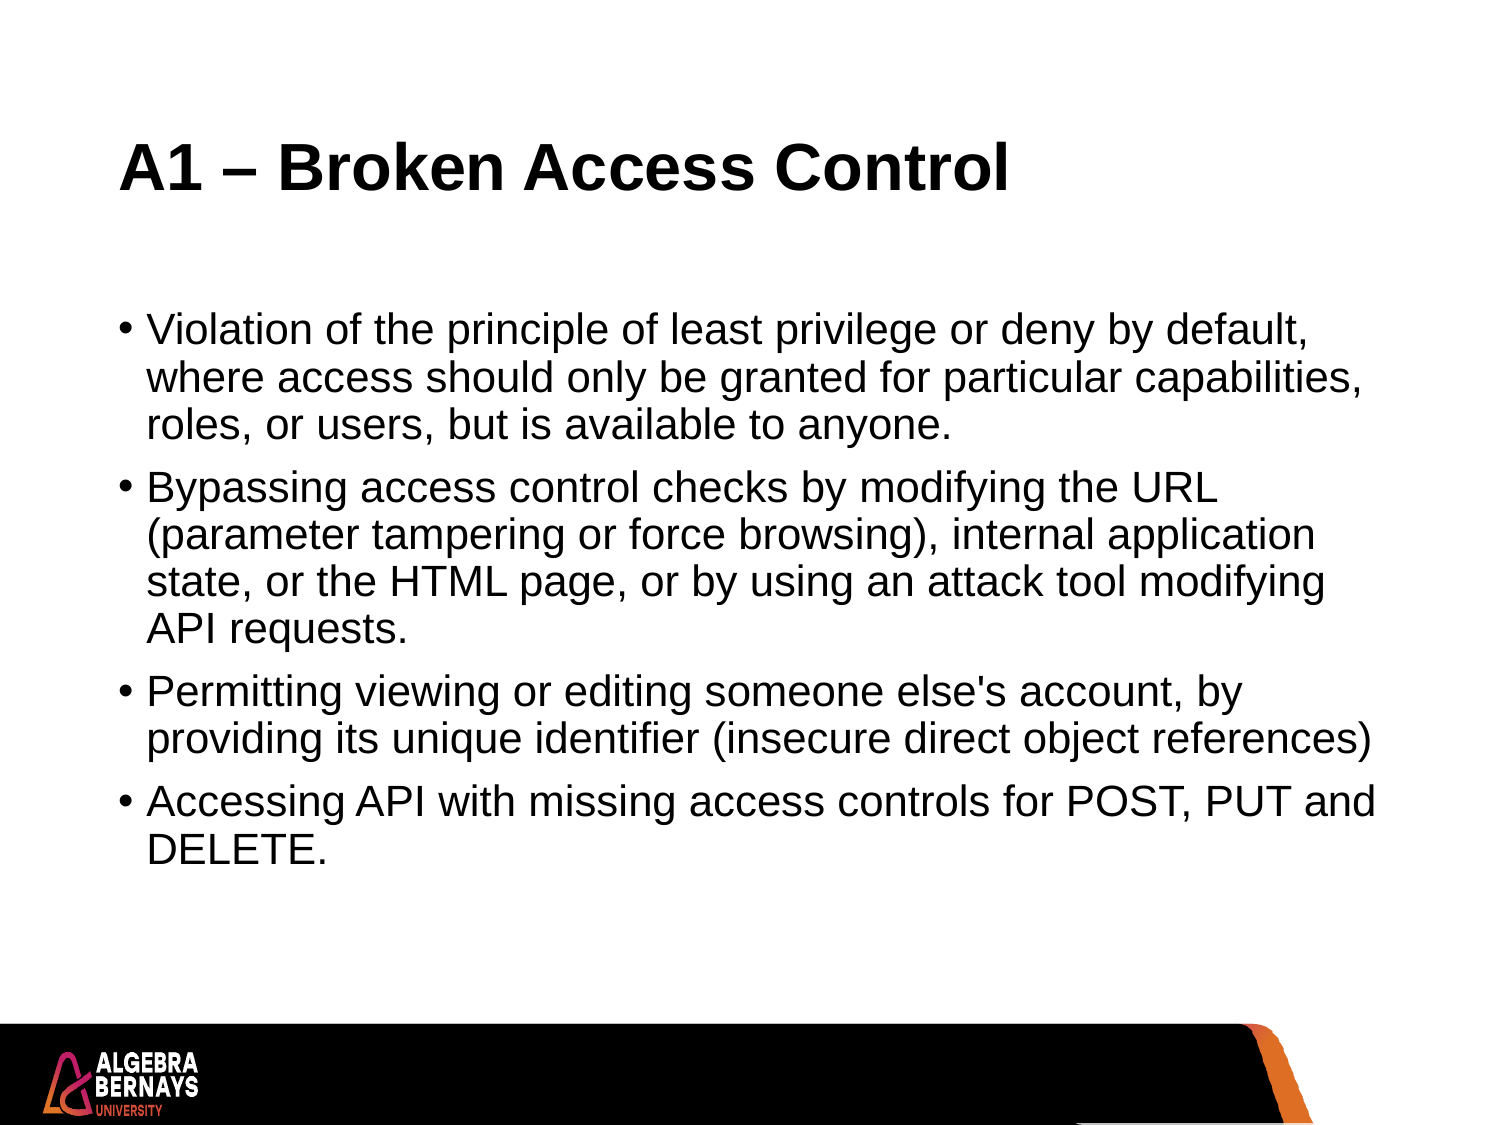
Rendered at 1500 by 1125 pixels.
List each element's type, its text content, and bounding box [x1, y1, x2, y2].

list Violation of the principle of least privilege or deny by default, where access should only be granted for particular capabilities, roles, or users, but is available to anyone. Bypassing access control checks by modifying the URL (parameter tampering or force browsing), internal application state, or the HTML page, or by using an attack tool modifying API requests. Permitting viewing or editing someone else's account, by providing its unique identifier (insecure direct object references) Accessing API with missing access controls for POST, PUT and DELETE. [103, 299, 1397, 1014]
title A1 – Broken Access Control [103, 59, 1397, 278]
picture [0, 1023, 1468, 1125]
